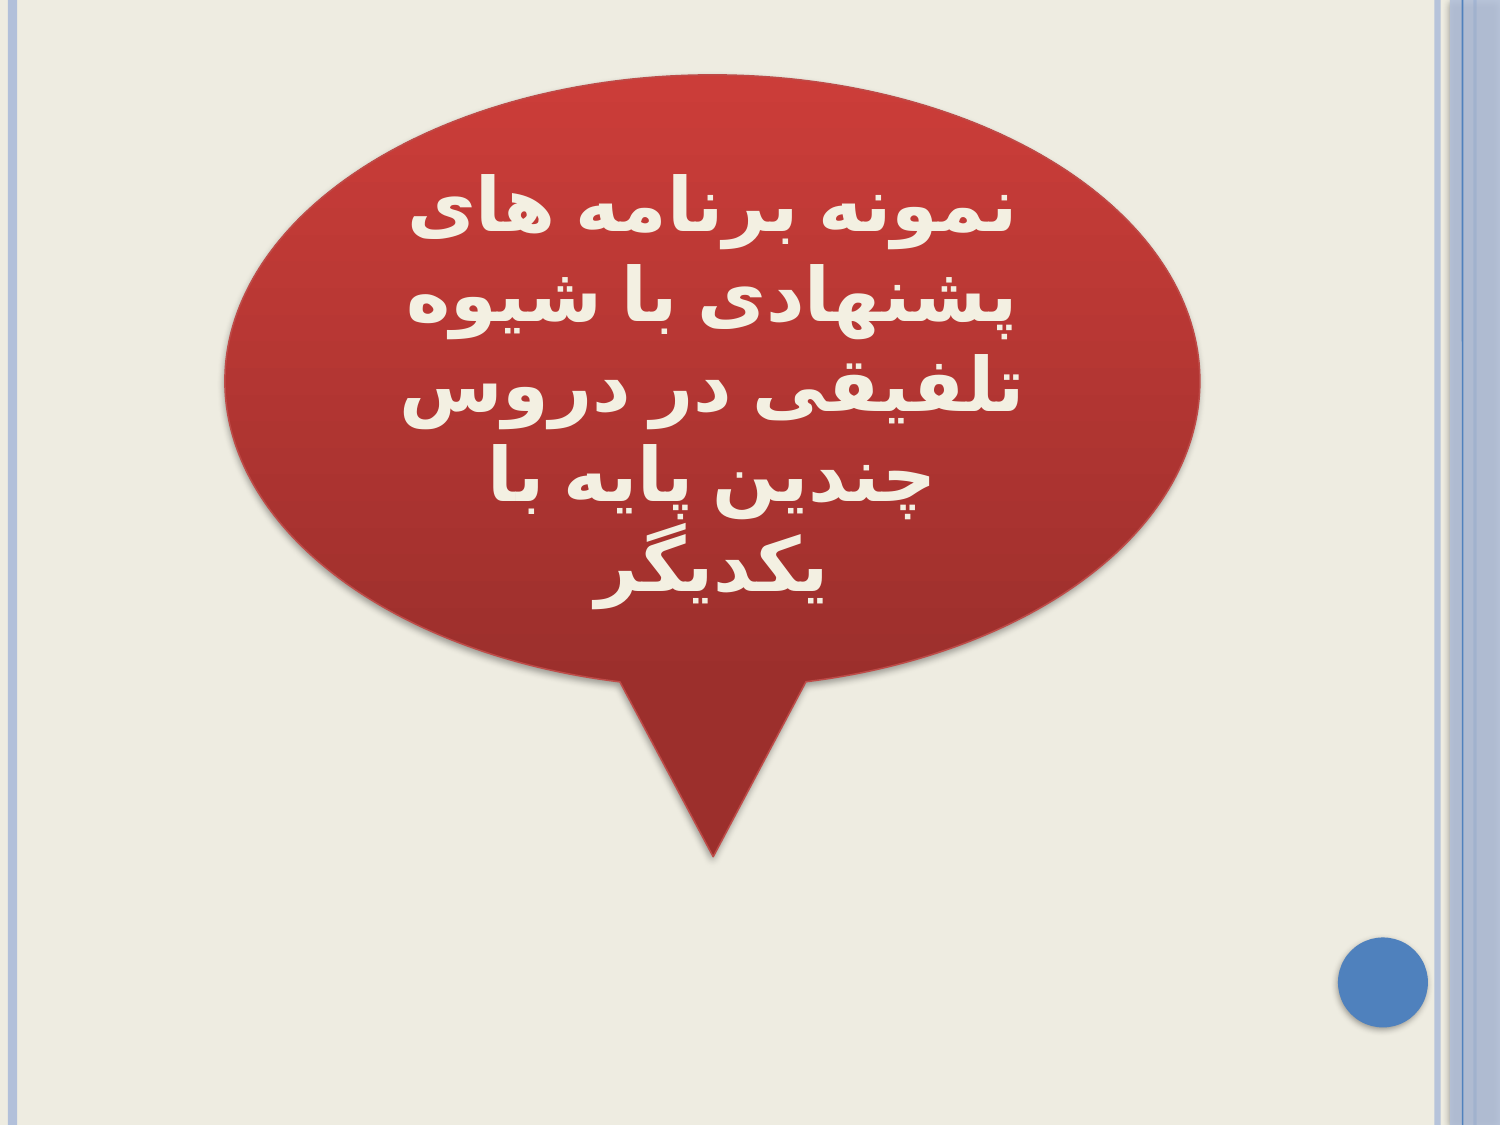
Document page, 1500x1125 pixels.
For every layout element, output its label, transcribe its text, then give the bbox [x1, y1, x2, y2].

text_box نمونه برنامه های پشنهادی با شیوه تلفیقی در دروس چندین پایه با یکدیگر [224, 74, 1201, 858]
